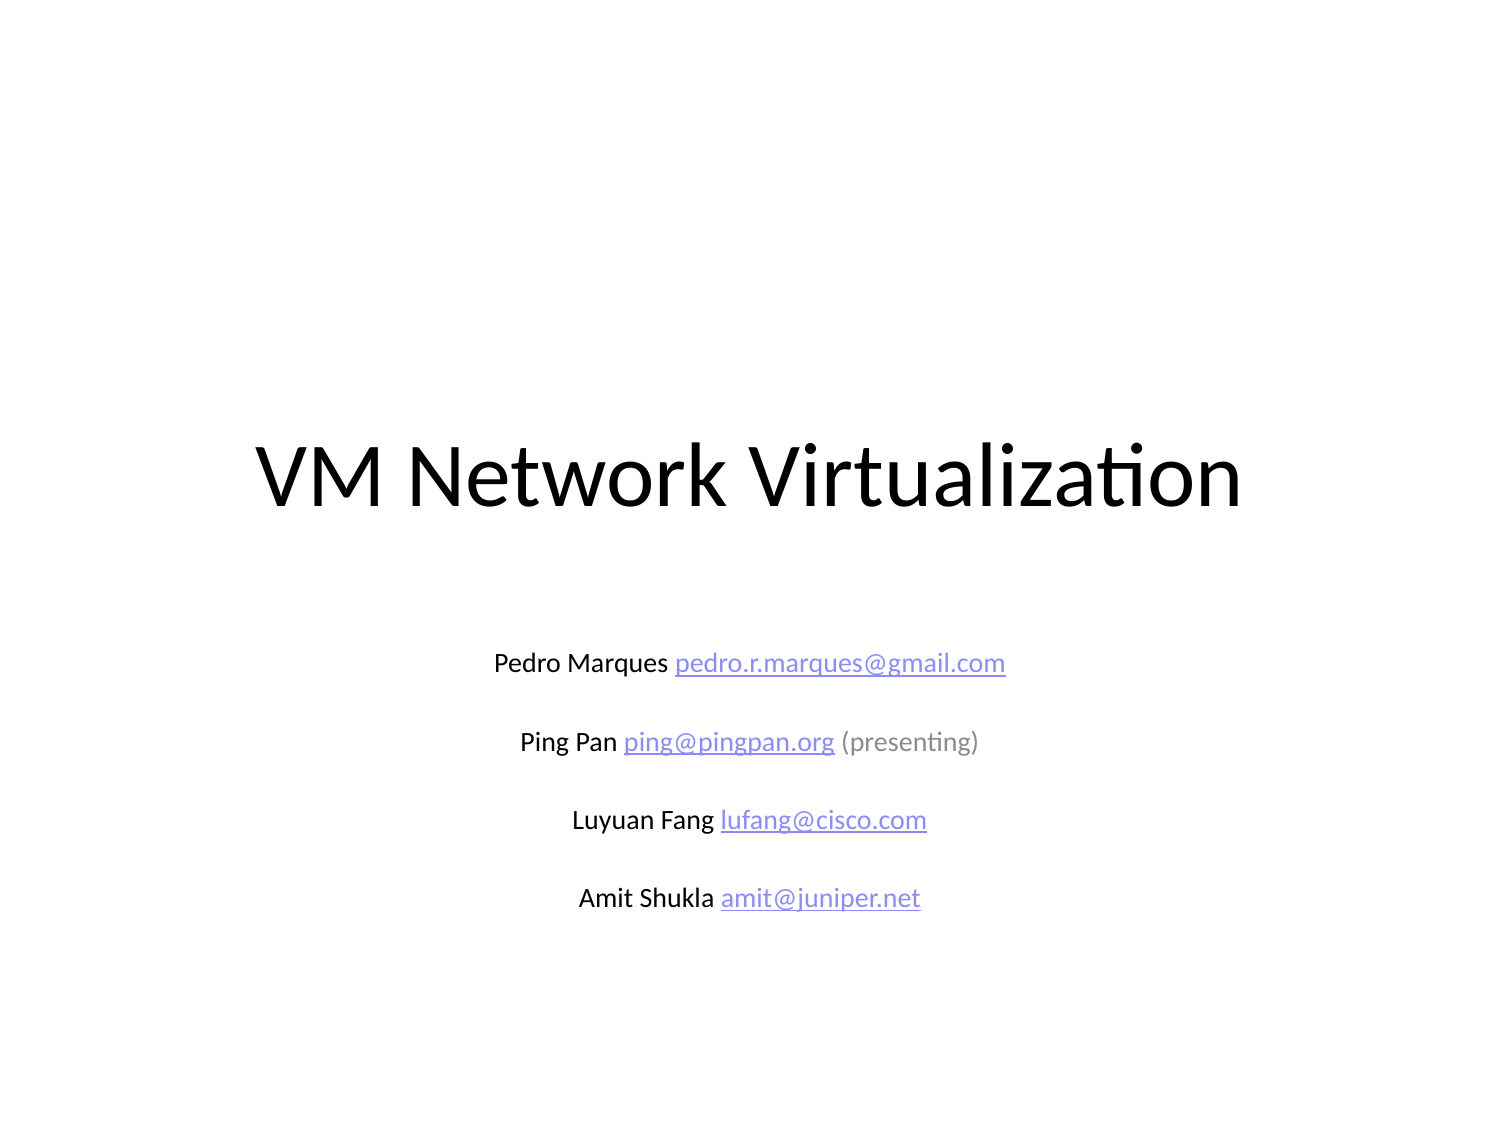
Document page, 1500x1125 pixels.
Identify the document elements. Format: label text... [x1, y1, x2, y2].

title VM Network Virtualization [112, 349, 1388, 591]
subtitle Pedro Marques pedro.r.marques@gmail.com Ping Pan ping@pingpan.org (presenting) Luyuan Fang lufang@cisco.com Amit Shukla amit@juniper.net [225, 637, 1275, 925]
